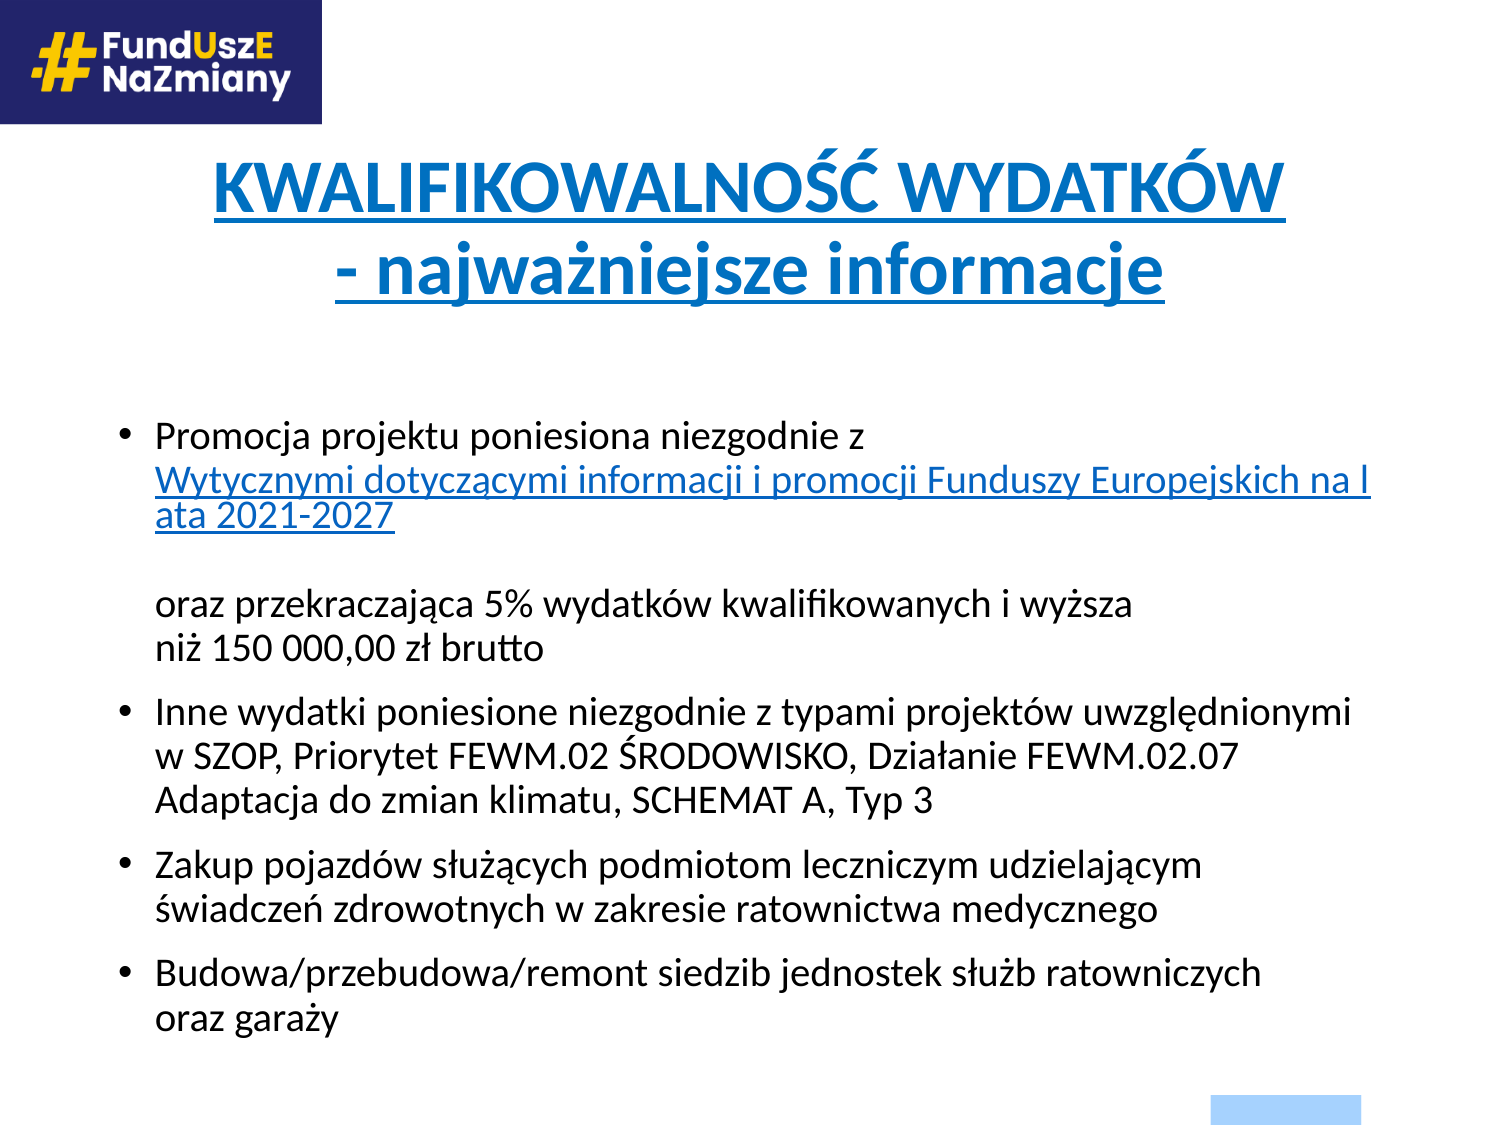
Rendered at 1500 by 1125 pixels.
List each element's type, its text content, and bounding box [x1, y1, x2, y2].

list Promocja projektu poniesiona niezgodnie z Wytycznymi dotyczącymi informacji i promocji Funduszy Europejskich na lata 2021-2027 oraz przekraczająca 5% wydatków kwalifikowanych i wyższa niż 150 000,00 zł brutto Inne wydatki poniesione niezgodnie z typami projektów uwzględnionymi w SZOP, Priorytet FEWM.02 ŚRODOWISKO, Działanie FEWM.02.07 Adaptacja do zmian klimatu, SCHEMAT A, Typ 3 Zakup pojazdów służących podmiotom leczniczym udzielającym świadczeń zdrowotnych w zakresie ratownictwa medycznego Budowa/przebudowa/remont siedzib jednostek służb ratowniczych oraz garaży [103, 337, 1397, 1048]
title KWALIFIKOWALNOŚĆ WYDATKÓW - najważniejsze informacje [103, 139, 1397, 319]
picture [0, 0, 1500, 1125]
